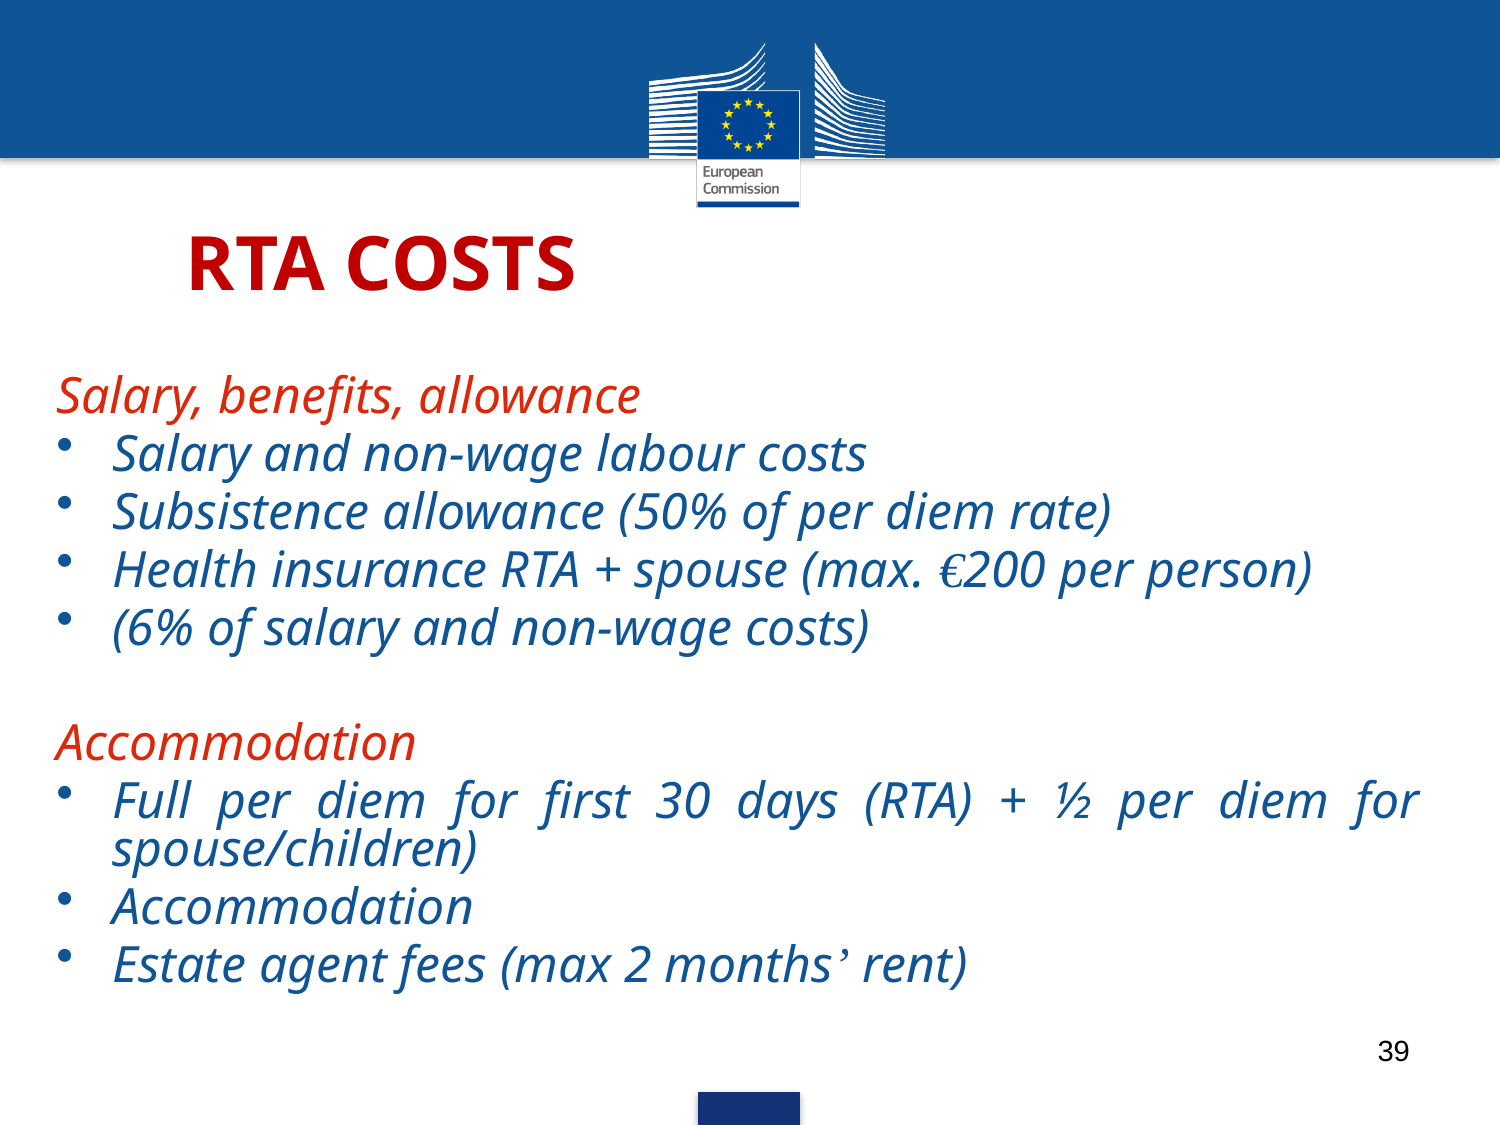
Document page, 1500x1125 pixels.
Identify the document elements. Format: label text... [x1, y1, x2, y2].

picture [649, 42, 885, 184]
text_box RTA COSTS [112, 184, 1388, 337]
slide_number 39 [1074, 1024, 1425, 1103]
list Salary, benefits, allowance Salary and non-wage labour costs Subsistence allowance (50% of per diem rate) Health insurance RTA + spouse (max. €200 per person) (6% of salary and non-wage costs) Accommodation Full per diem for first 30 days (RTA) + ½ per diem for spouse/children) Accommodation Estate agent fees (max 2 months’ rent) [41, 278, 1436, 1063]
